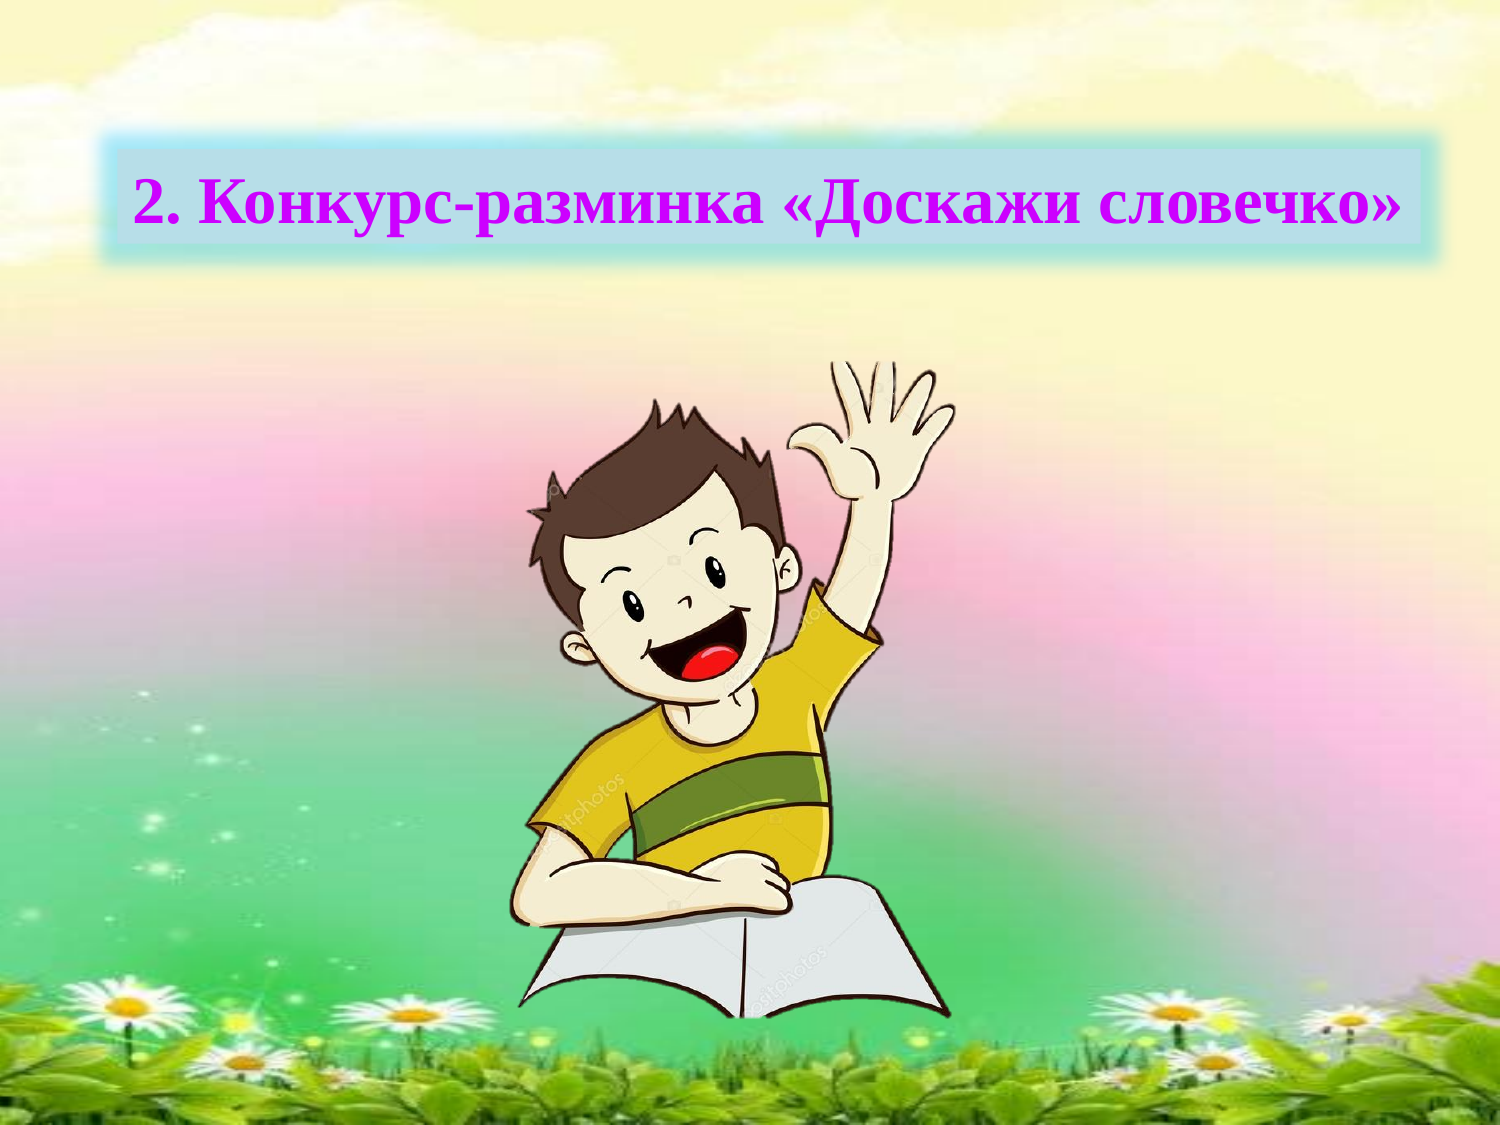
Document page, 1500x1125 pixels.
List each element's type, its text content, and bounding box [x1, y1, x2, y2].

picture [0, 0, 1500, 1125]
text_box 2. Конкурс-разминка «Доскажи словечко» [117, 148, 1421, 244]
